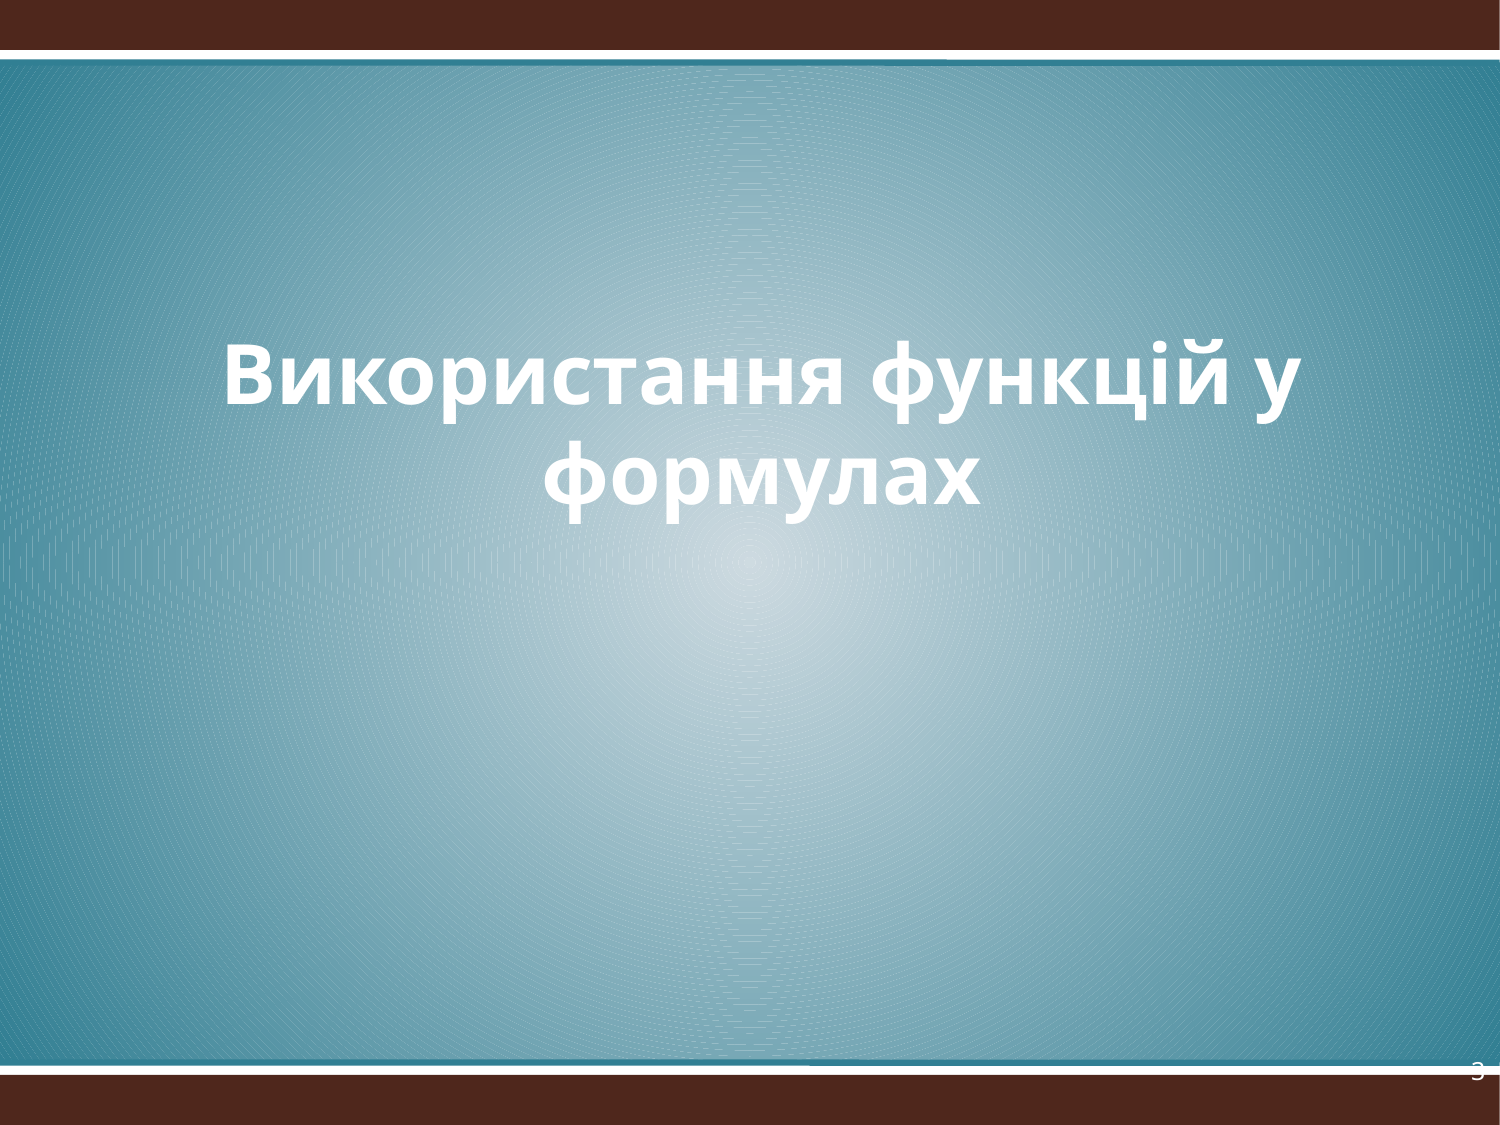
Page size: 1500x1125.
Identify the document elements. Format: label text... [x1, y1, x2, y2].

slide_number 3 [1149, 1042, 1500, 1103]
title Використання функцій у формулах [123, 314, 1399, 538]
